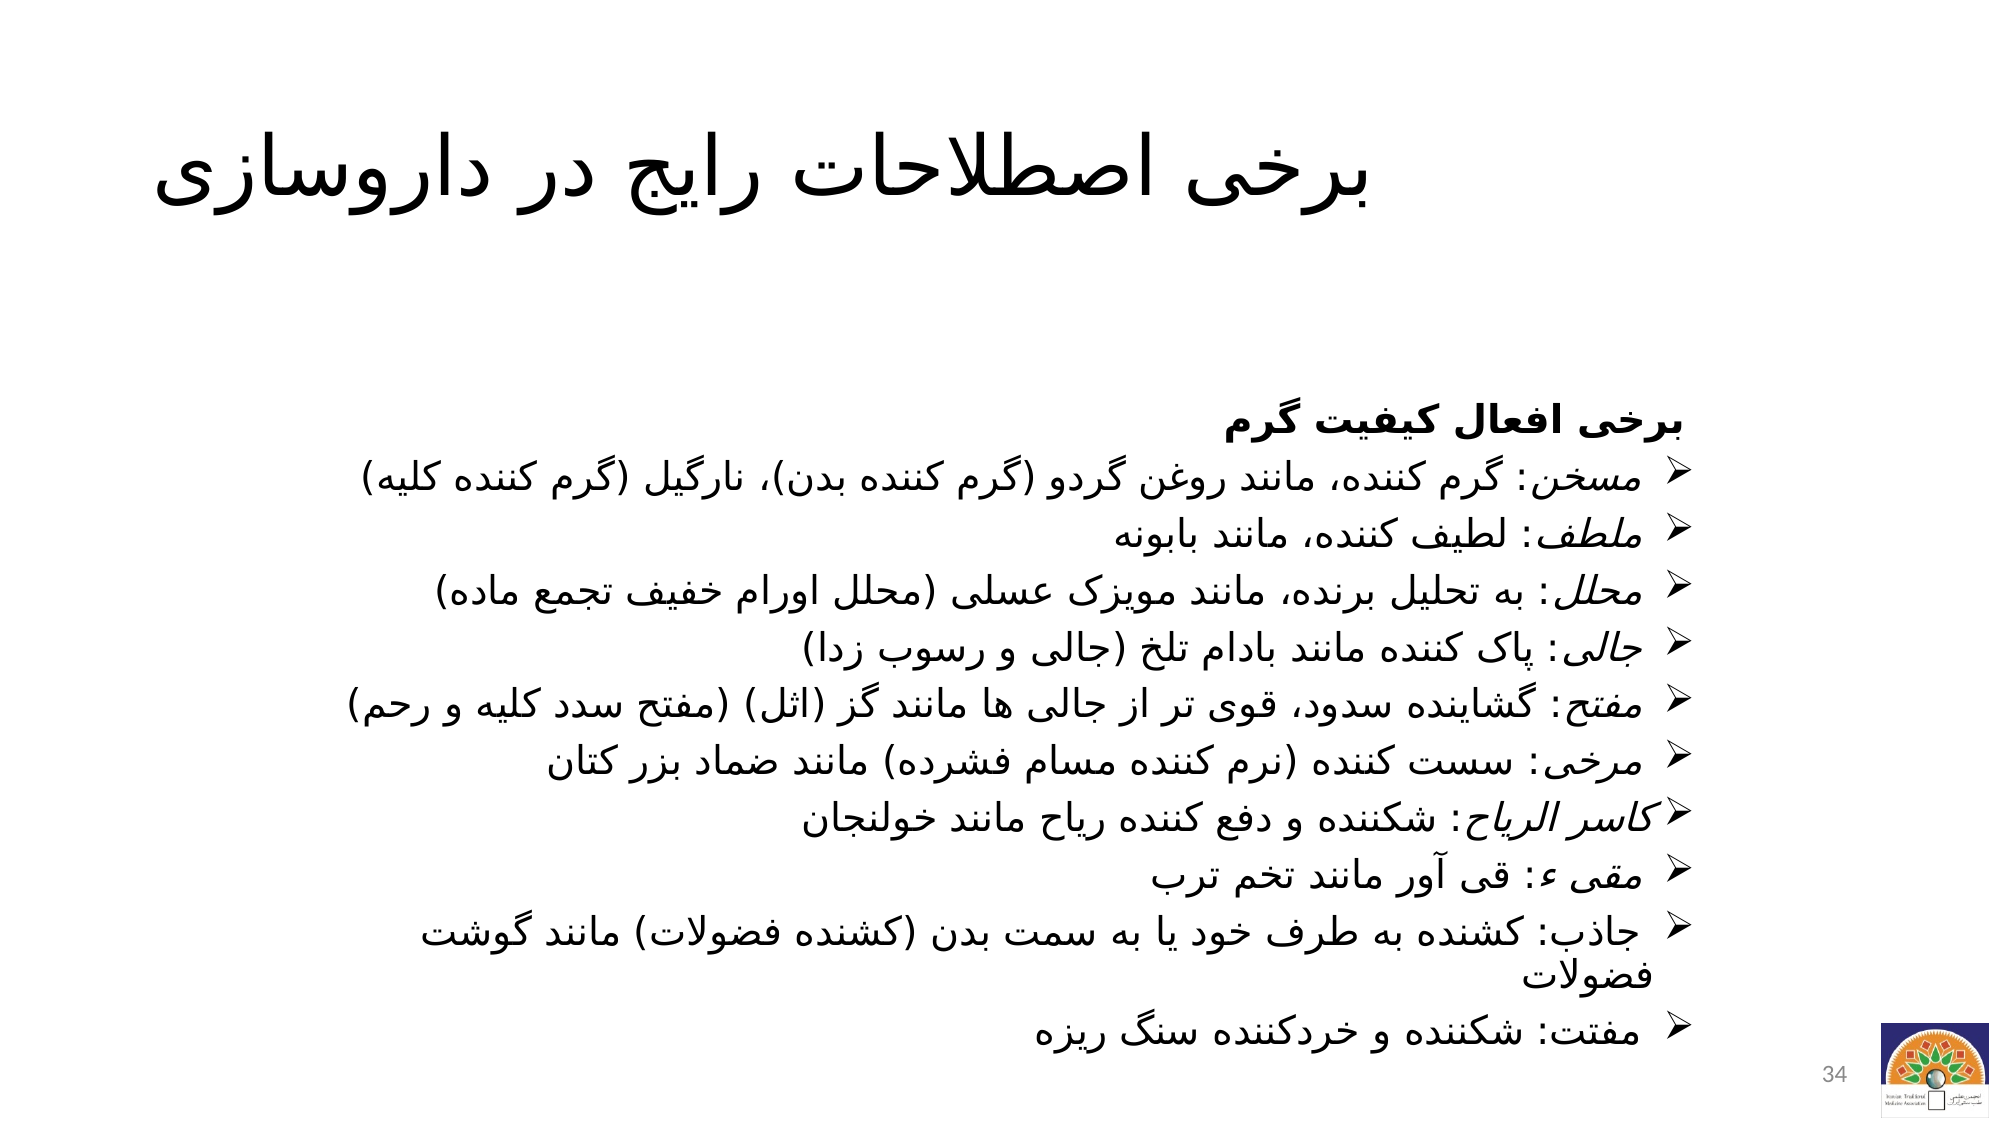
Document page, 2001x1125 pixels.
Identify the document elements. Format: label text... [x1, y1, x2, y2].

picture [1881, 1023, 1990, 1118]
slide_number 34 [1412, 1042, 1863, 1103]
title برخی اصطلاحات رایج در داروسازی [137, 59, 1863, 278]
list برخی افعال کیفیت گرم مسخن: گرم کننده، مانند روغن گردو (گرم کننده بدن)، نارگیل (گرم کننده کلیه) ملطف: لطیف کننده، مانند بابونه محلل: به تحلیل برنده، مانند مویزک عسلی (محلل اورام خفیف تجمع ماده) جالی: پاک کننده مانند بادام تلخ (جالی و رسوب زدا) مفتح: گشاینده سدود، قوی تر از جالی ها مانند گز (اثل) (مفتح سدد کلیه و رحم) مرخی: سست کننده (نرم کننده مسام فشرده) مانند ضماد بزر کتان کاسر الریاح: شکننده و دفع کننده ریاح مانند خولنجان مقی ء: قی آور مانند تخم ترب جاذب: کشنده به طرف خود یا به سمت بدن (کشنده فضولات) مانند گوشت فضولات مفتت: شکننده و خردکننده سنگ ریزه [324, 391, 1700, 1100]
